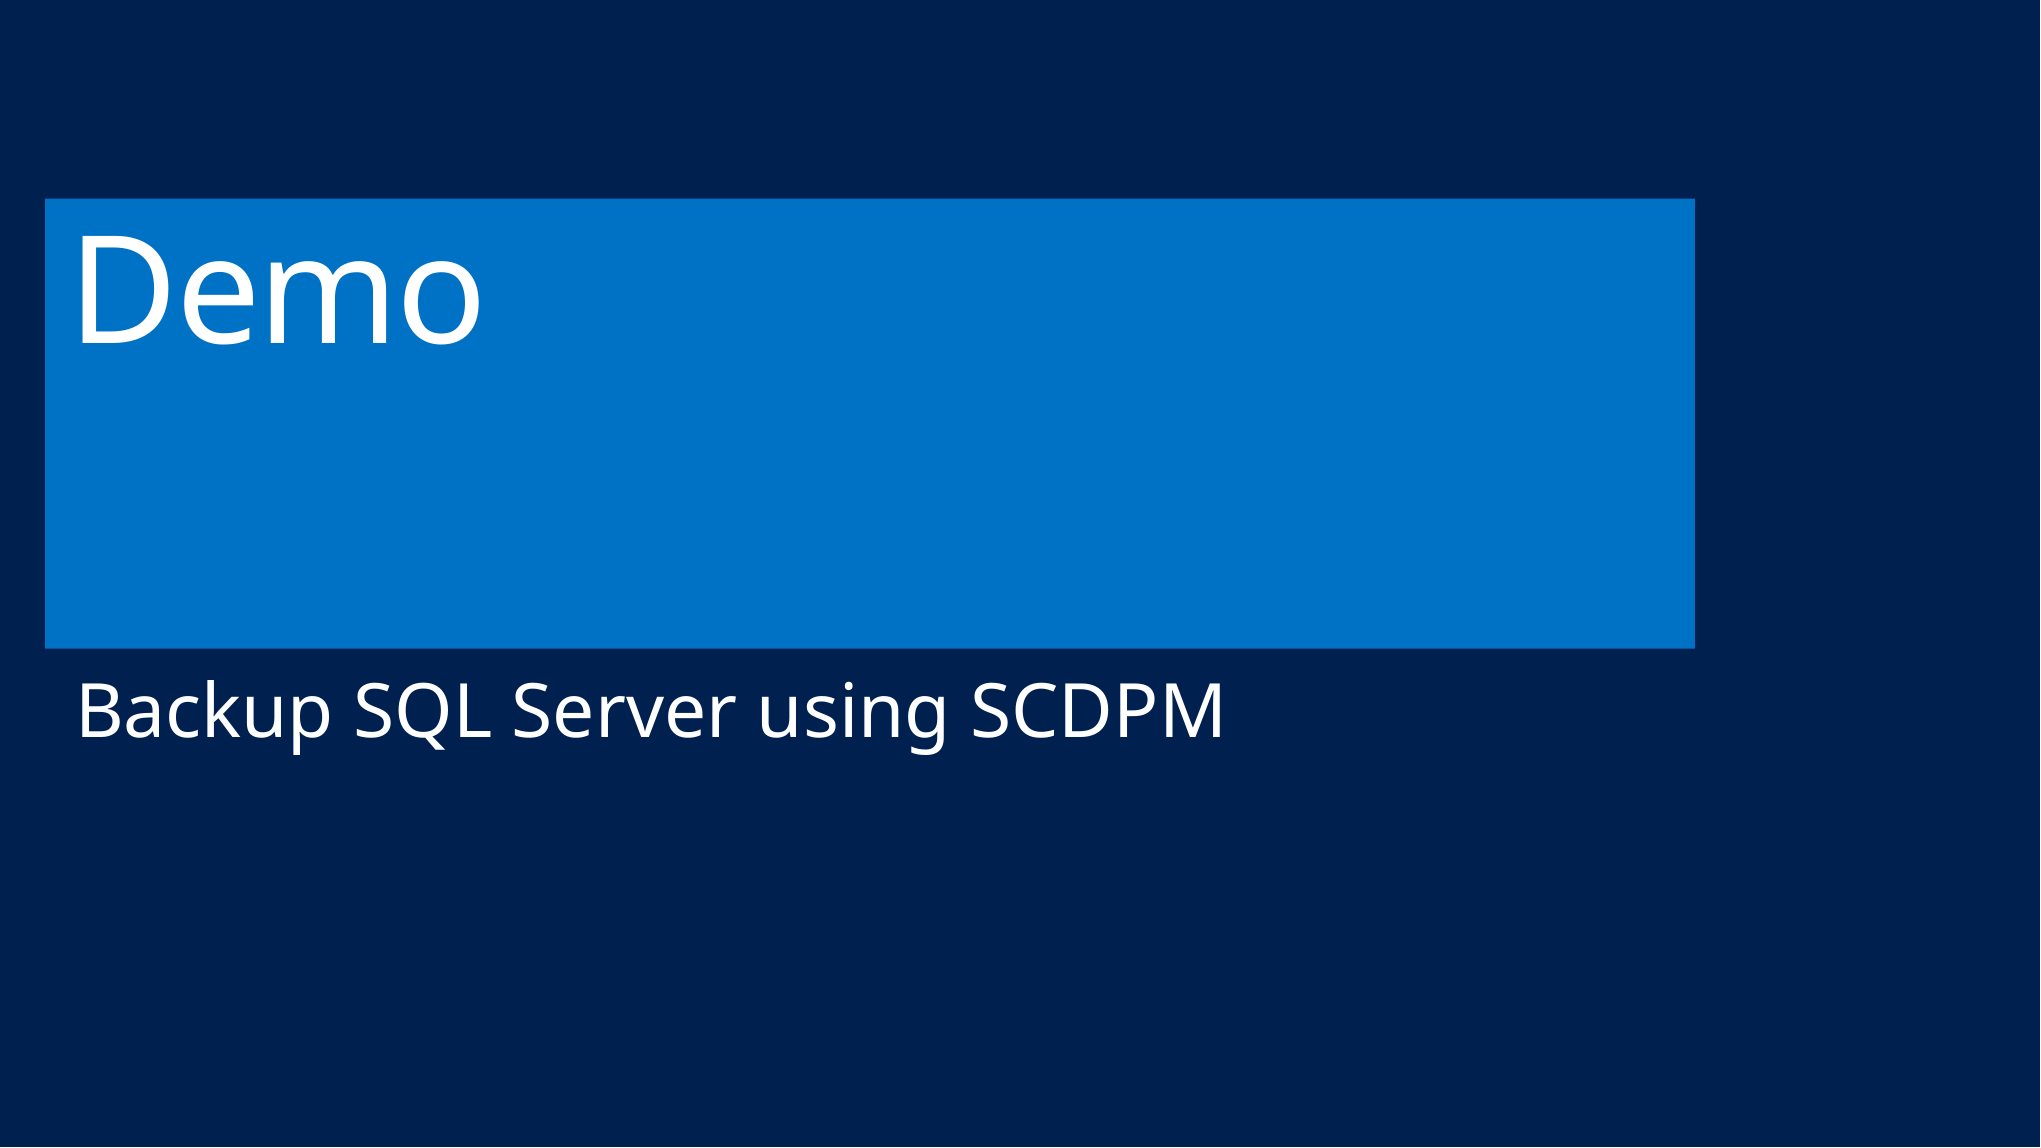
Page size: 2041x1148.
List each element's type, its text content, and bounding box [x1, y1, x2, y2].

title Demo [45, 198, 1695, 648]
list Backup SQL Server using SCDPM [45, 648, 1696, 949]
